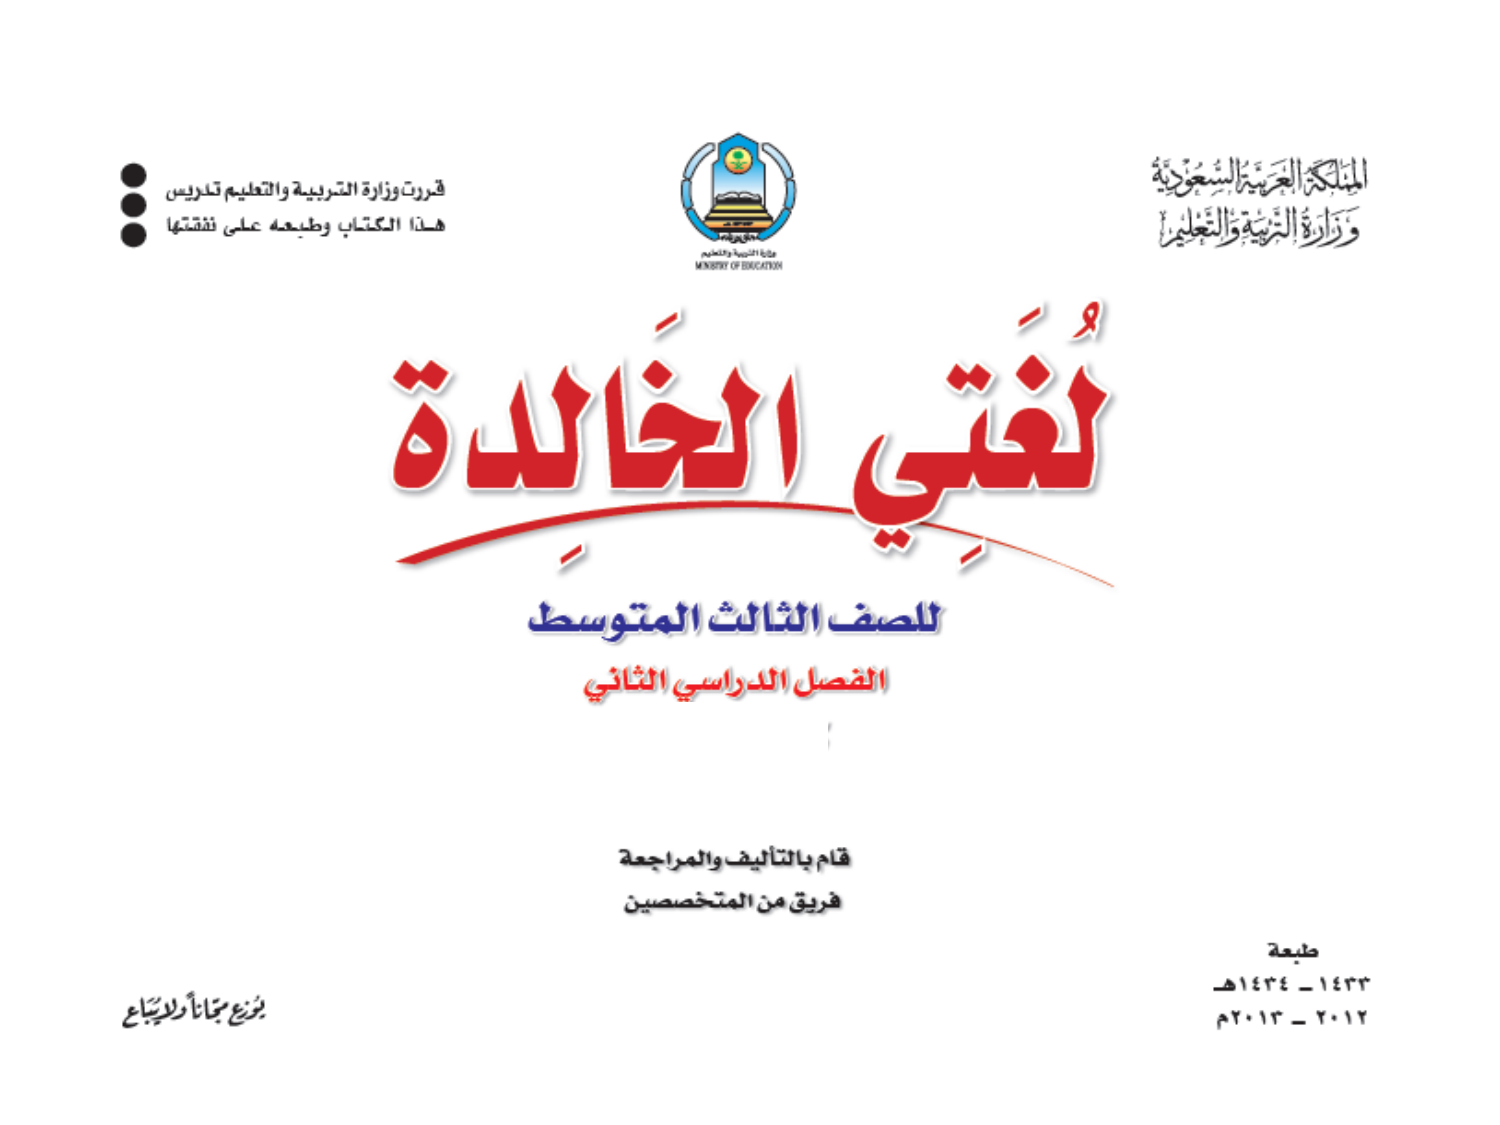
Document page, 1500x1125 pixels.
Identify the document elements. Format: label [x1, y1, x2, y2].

text_box [91, 58, 1417, 1067]
